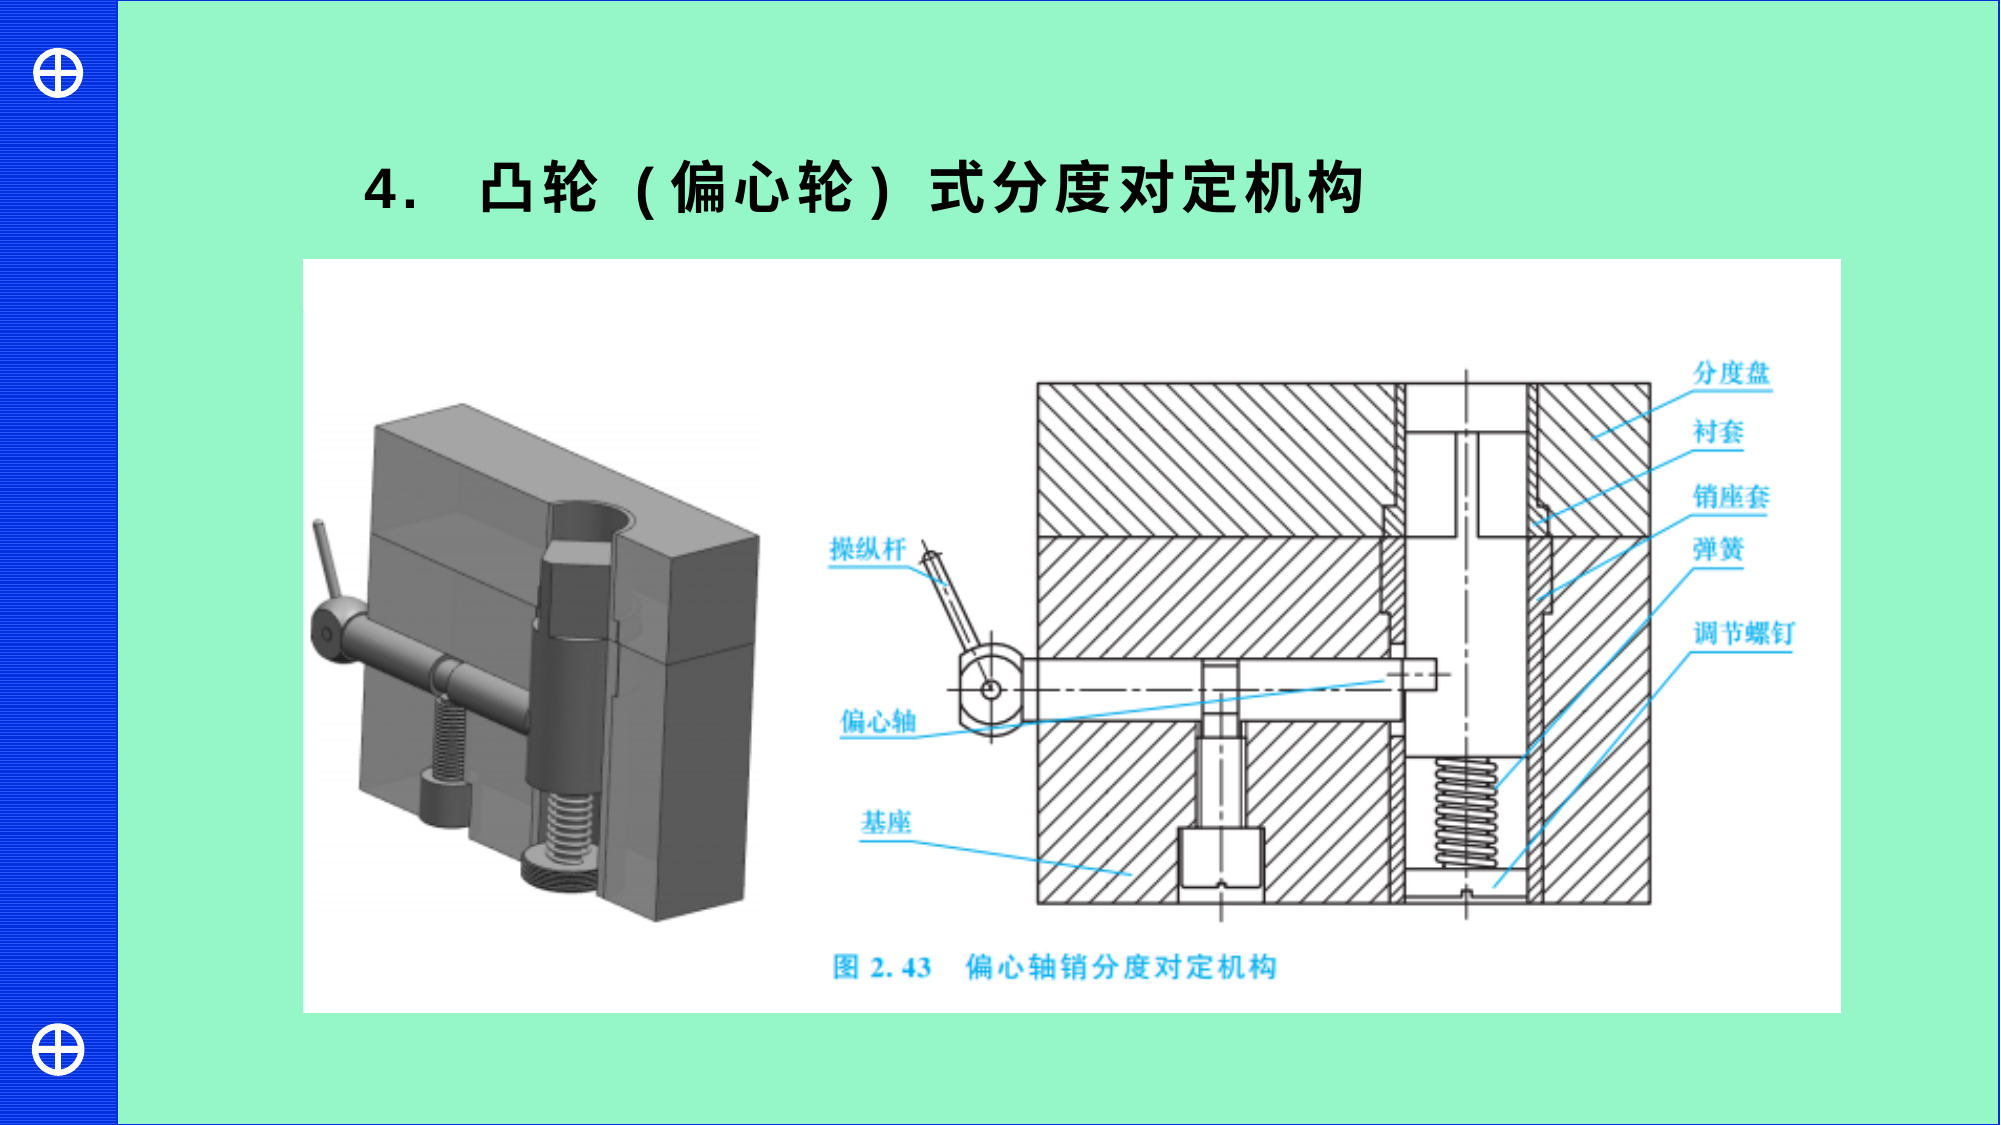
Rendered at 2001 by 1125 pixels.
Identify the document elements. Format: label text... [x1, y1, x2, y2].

picture [303, 259, 1841, 1013]
text_box 4. 凸轮 (偏心轮) 式分度对定机构 [173, 106, 1462, 228]
